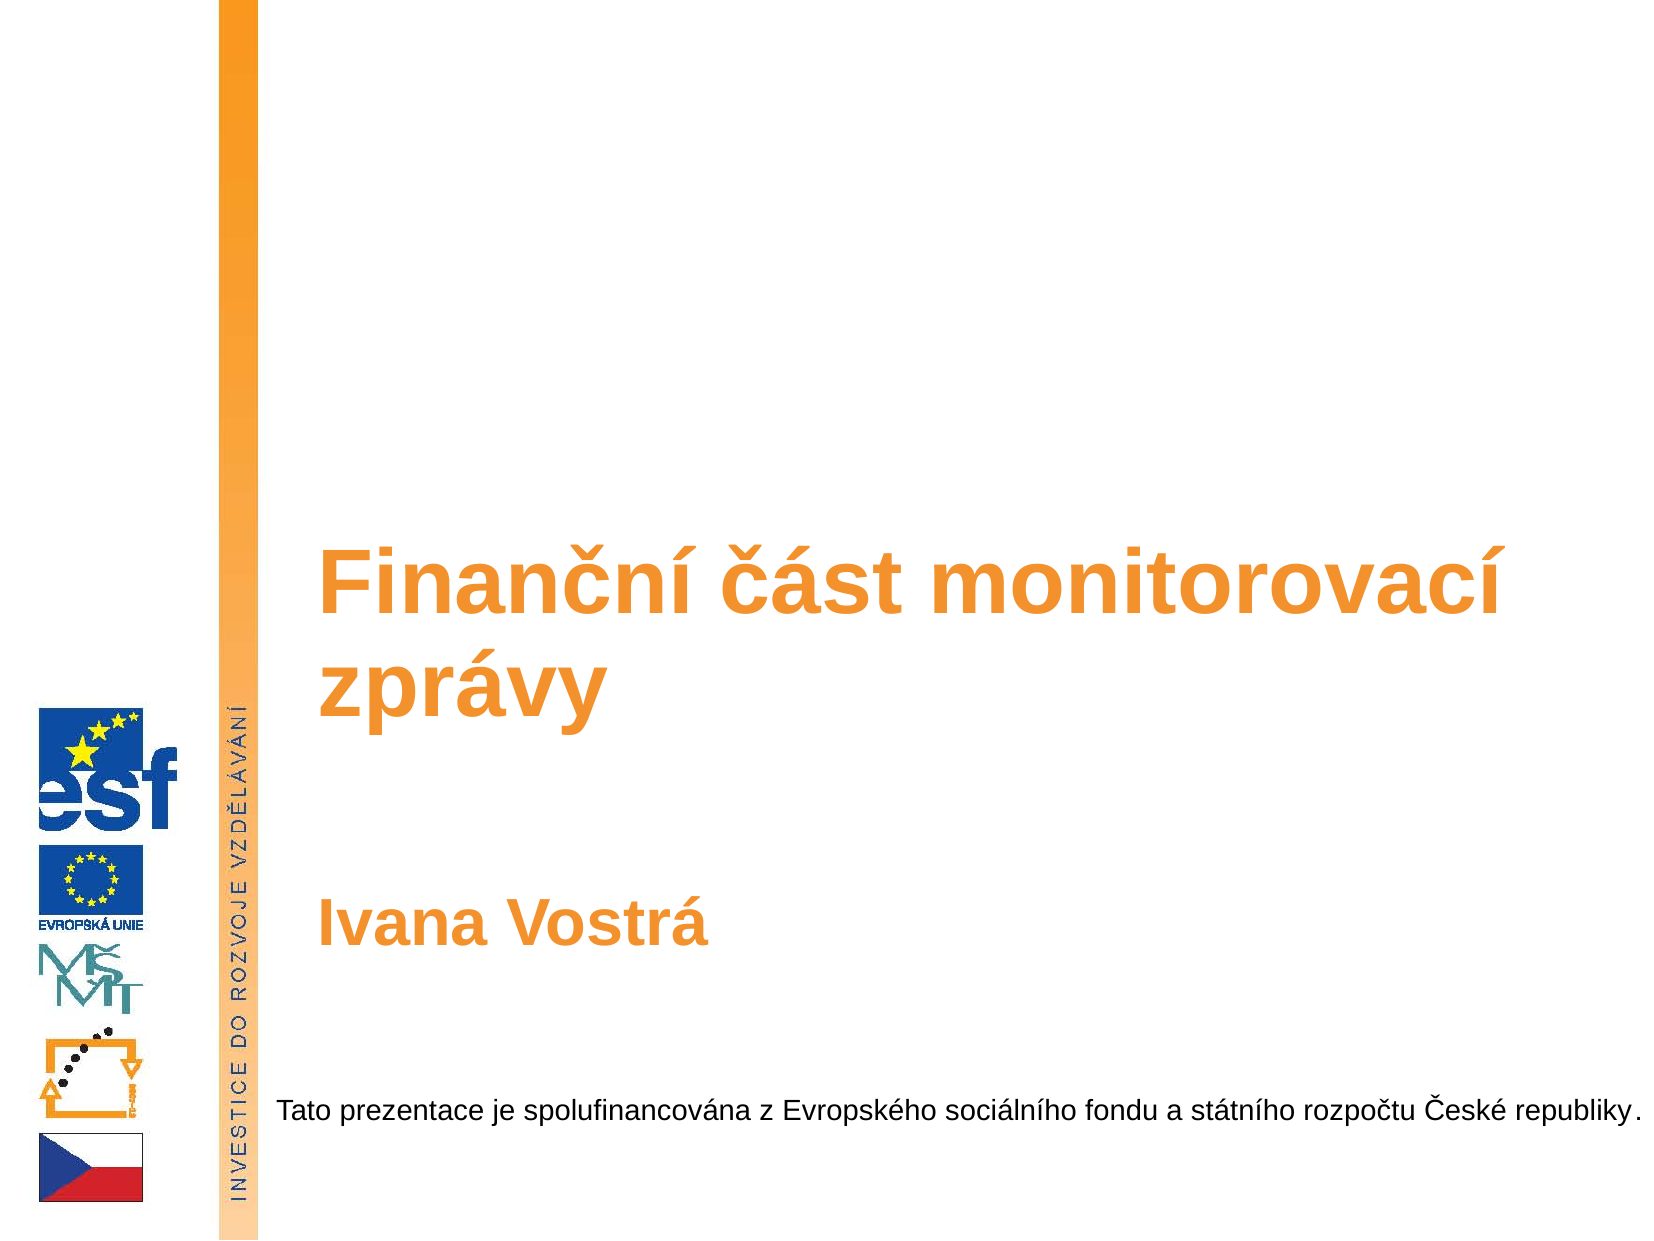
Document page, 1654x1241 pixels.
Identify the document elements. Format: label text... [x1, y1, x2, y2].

list Tato prezentace je spolufinancována z Evropského sociálního fondu a státního rozpočtu České republiky. [275, 1094, 1654, 1241]
title Finanční část monitorovací zprávy Ivana Vostrá [317, 315, 1654, 961]
picture [0, 0, 1654, 1240]
